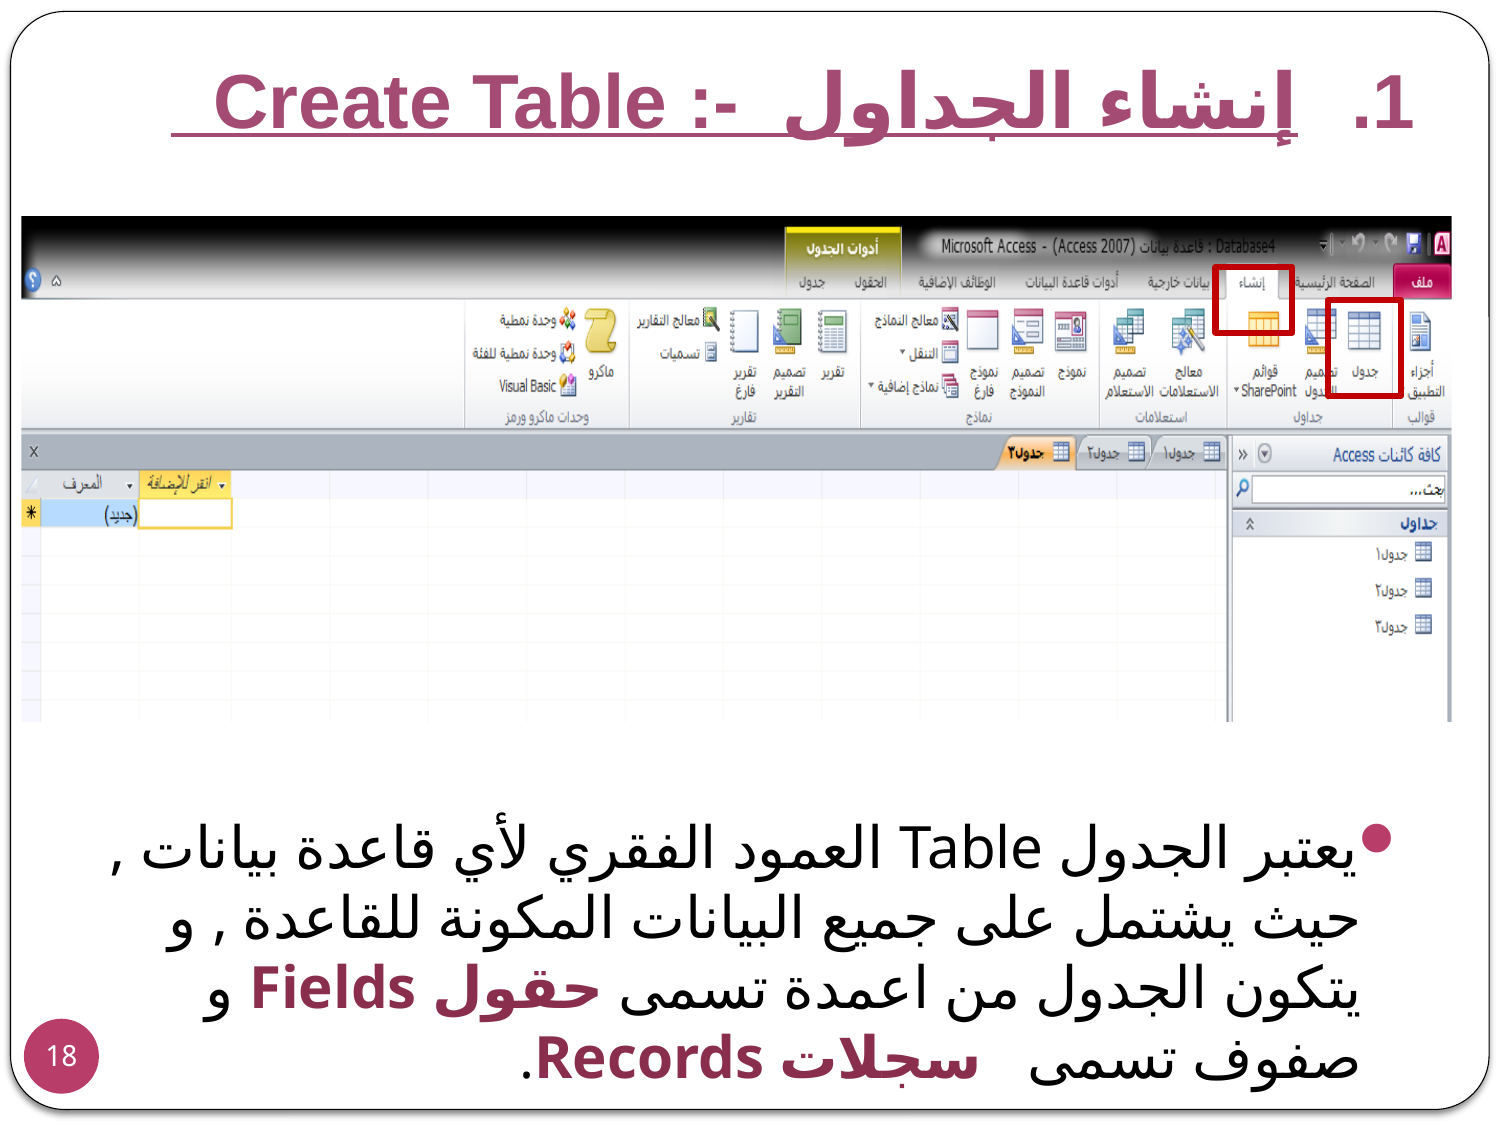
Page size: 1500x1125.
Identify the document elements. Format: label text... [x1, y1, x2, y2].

slide_number 18 [23, 1020, 99, 1094]
picture [13, 215, 1460, 722]
text_box إنشاء الجداول -: Create Table [149, 45, 1425, 214]
text_box يعتبر الجدول Table العمود الفقري لأي قاعدة بيانات , حيث يشتمل على جميع البيانات المكونة للقاعدة , و يتكون الجدول من اعمدة تسمى حقول Fields و صفوف تسمى سجلات Records. [50, 730, 1423, 1051]
